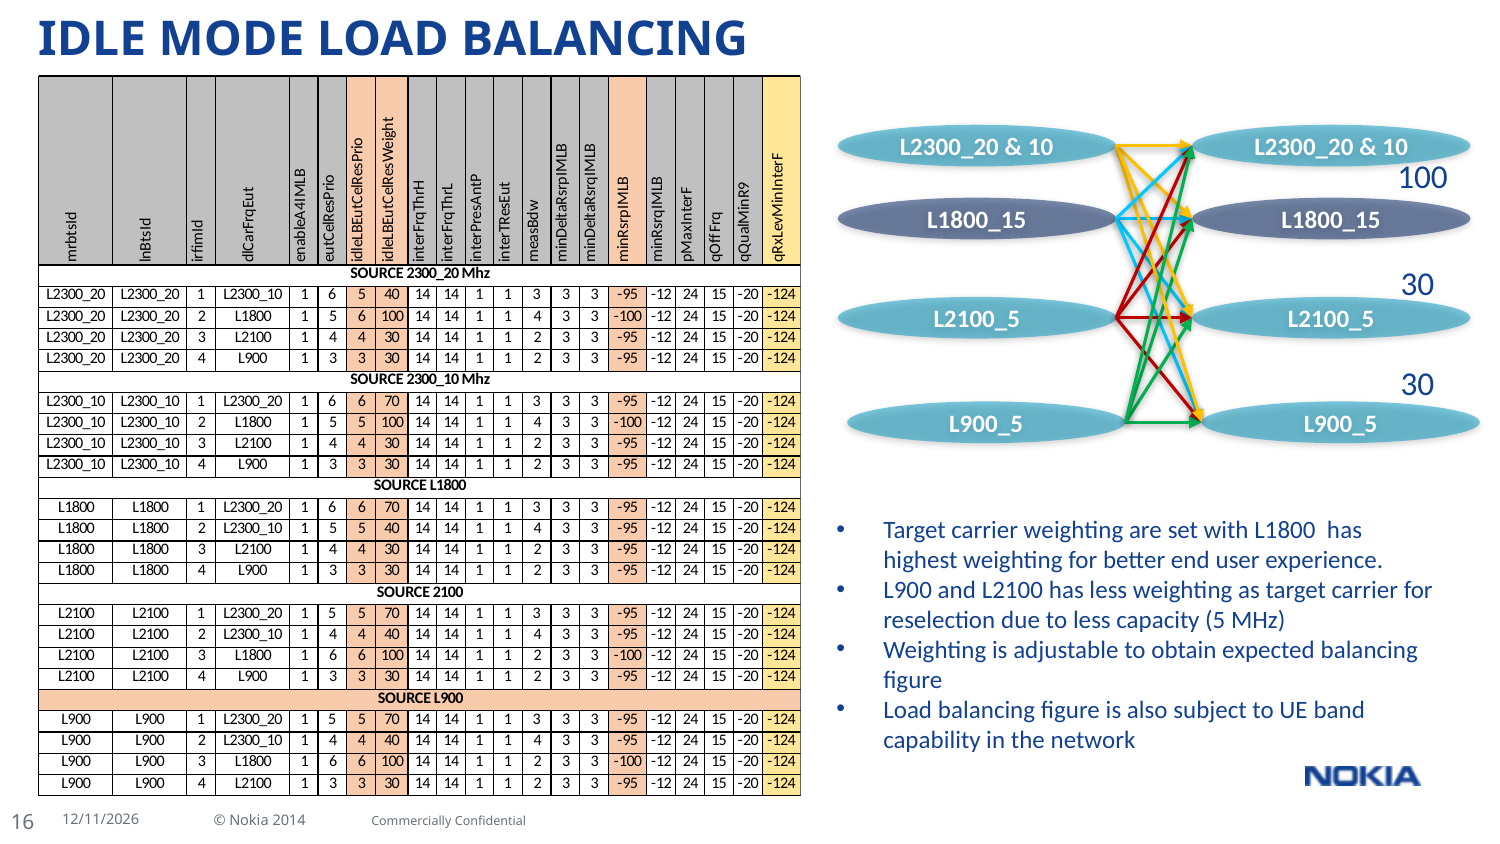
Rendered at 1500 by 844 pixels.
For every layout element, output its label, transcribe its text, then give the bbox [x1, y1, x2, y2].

text_box L1800_15 [1206, 196, 1472, 241]
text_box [1125, 145, 1193, 423]
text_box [1115, 327, 1120, 423]
text_box 30 [1385, 354, 1450, 410]
text_box 30 [1385, 254, 1450, 310]
text_box L2100_5 [836, 296, 1109, 340]
text_box 100 [1382, 161, 1463, 203]
text_box L900_5 [846, 400, 1113, 444]
title IDLE MODE LOAD BALANCING [37, 10, 1389, 63]
text_box Target carrier weighting are set with L1800 has highest weighting for better end user experience. L900 and L2100 has less weighting as target carrier for reselection due to less capacity (5 MHz) Weighting is adjustable to obtain expected balancing figure Load balancing figure is also subject to UE band capability in the network [821, 506, 1455, 761]
text_box L2300_20 & 10 [1193, 123, 1472, 168]
text_box L2100_5 [1207, 296, 1472, 340]
text_box L1800_15 [836, 196, 1108, 241]
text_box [1115, 145, 1124, 318]
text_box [1196, 145, 1202, 423]
picture [1305, 766, 1421, 786]
text_box L900_5 [1206, 400, 1481, 444]
text_box L2300_20 & 10 [836, 123, 1116, 168]
picture [37, 75, 802, 797]
